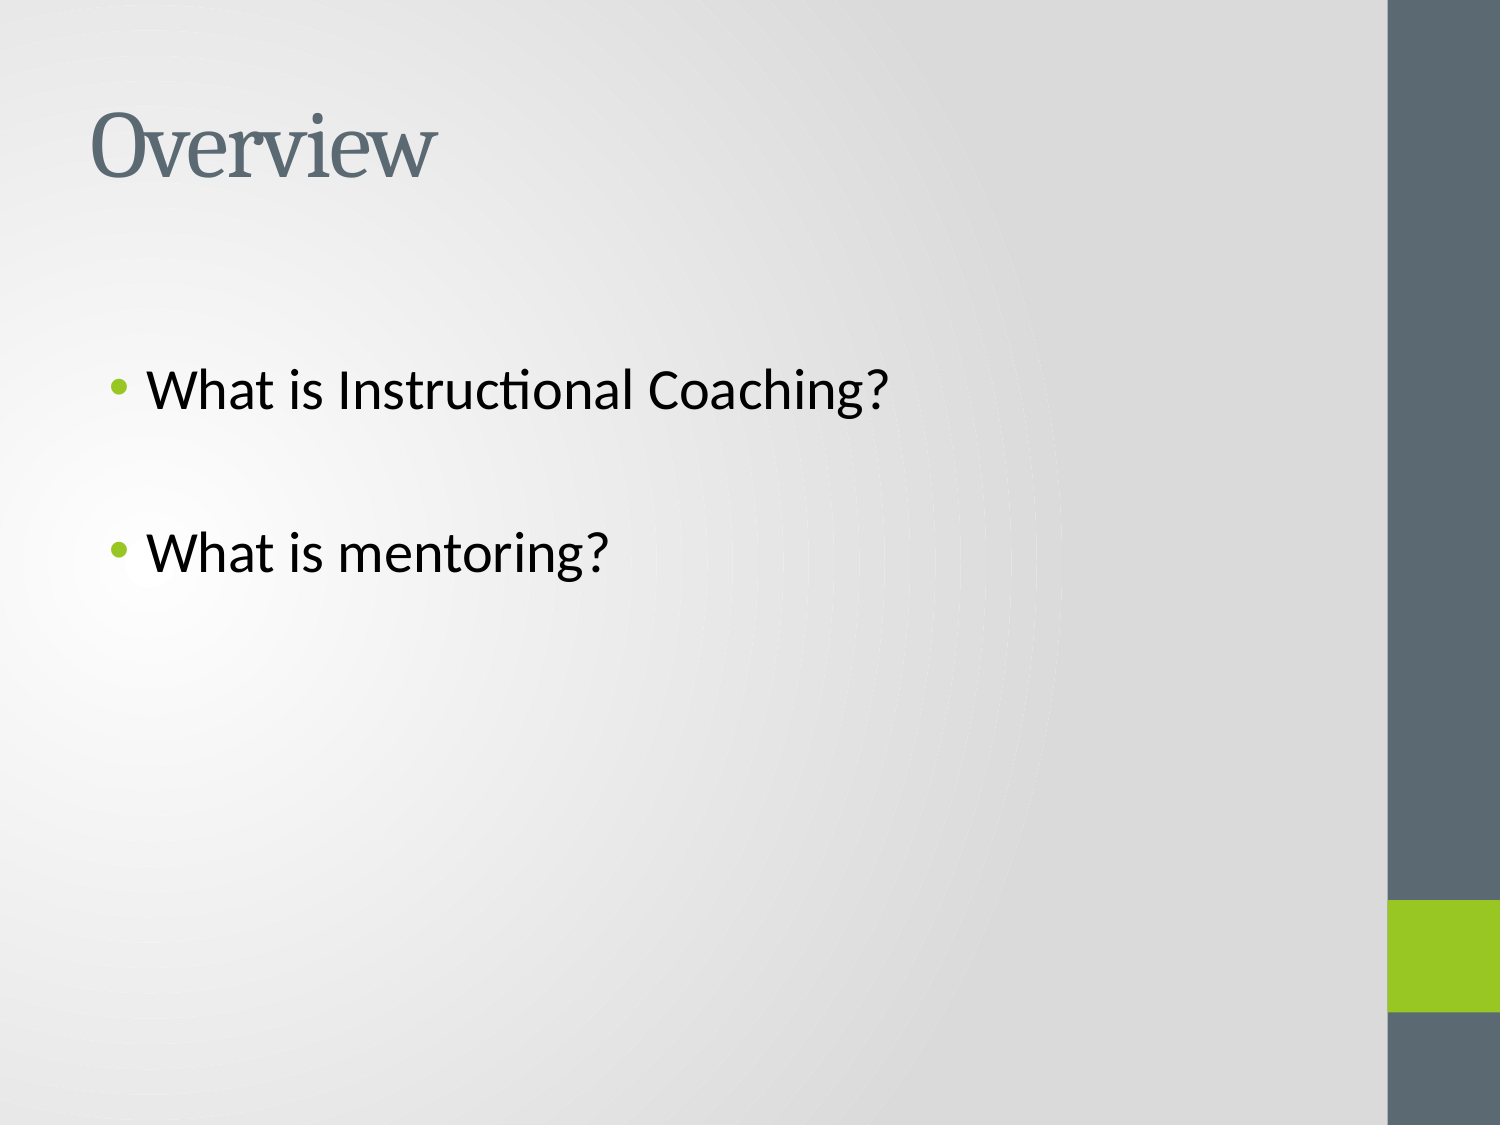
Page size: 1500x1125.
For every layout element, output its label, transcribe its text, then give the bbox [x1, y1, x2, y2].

title Overview [75, 45, 1325, 233]
list What is Instructional Coaching? What is mentoring? [75, 262, 1325, 1050]
